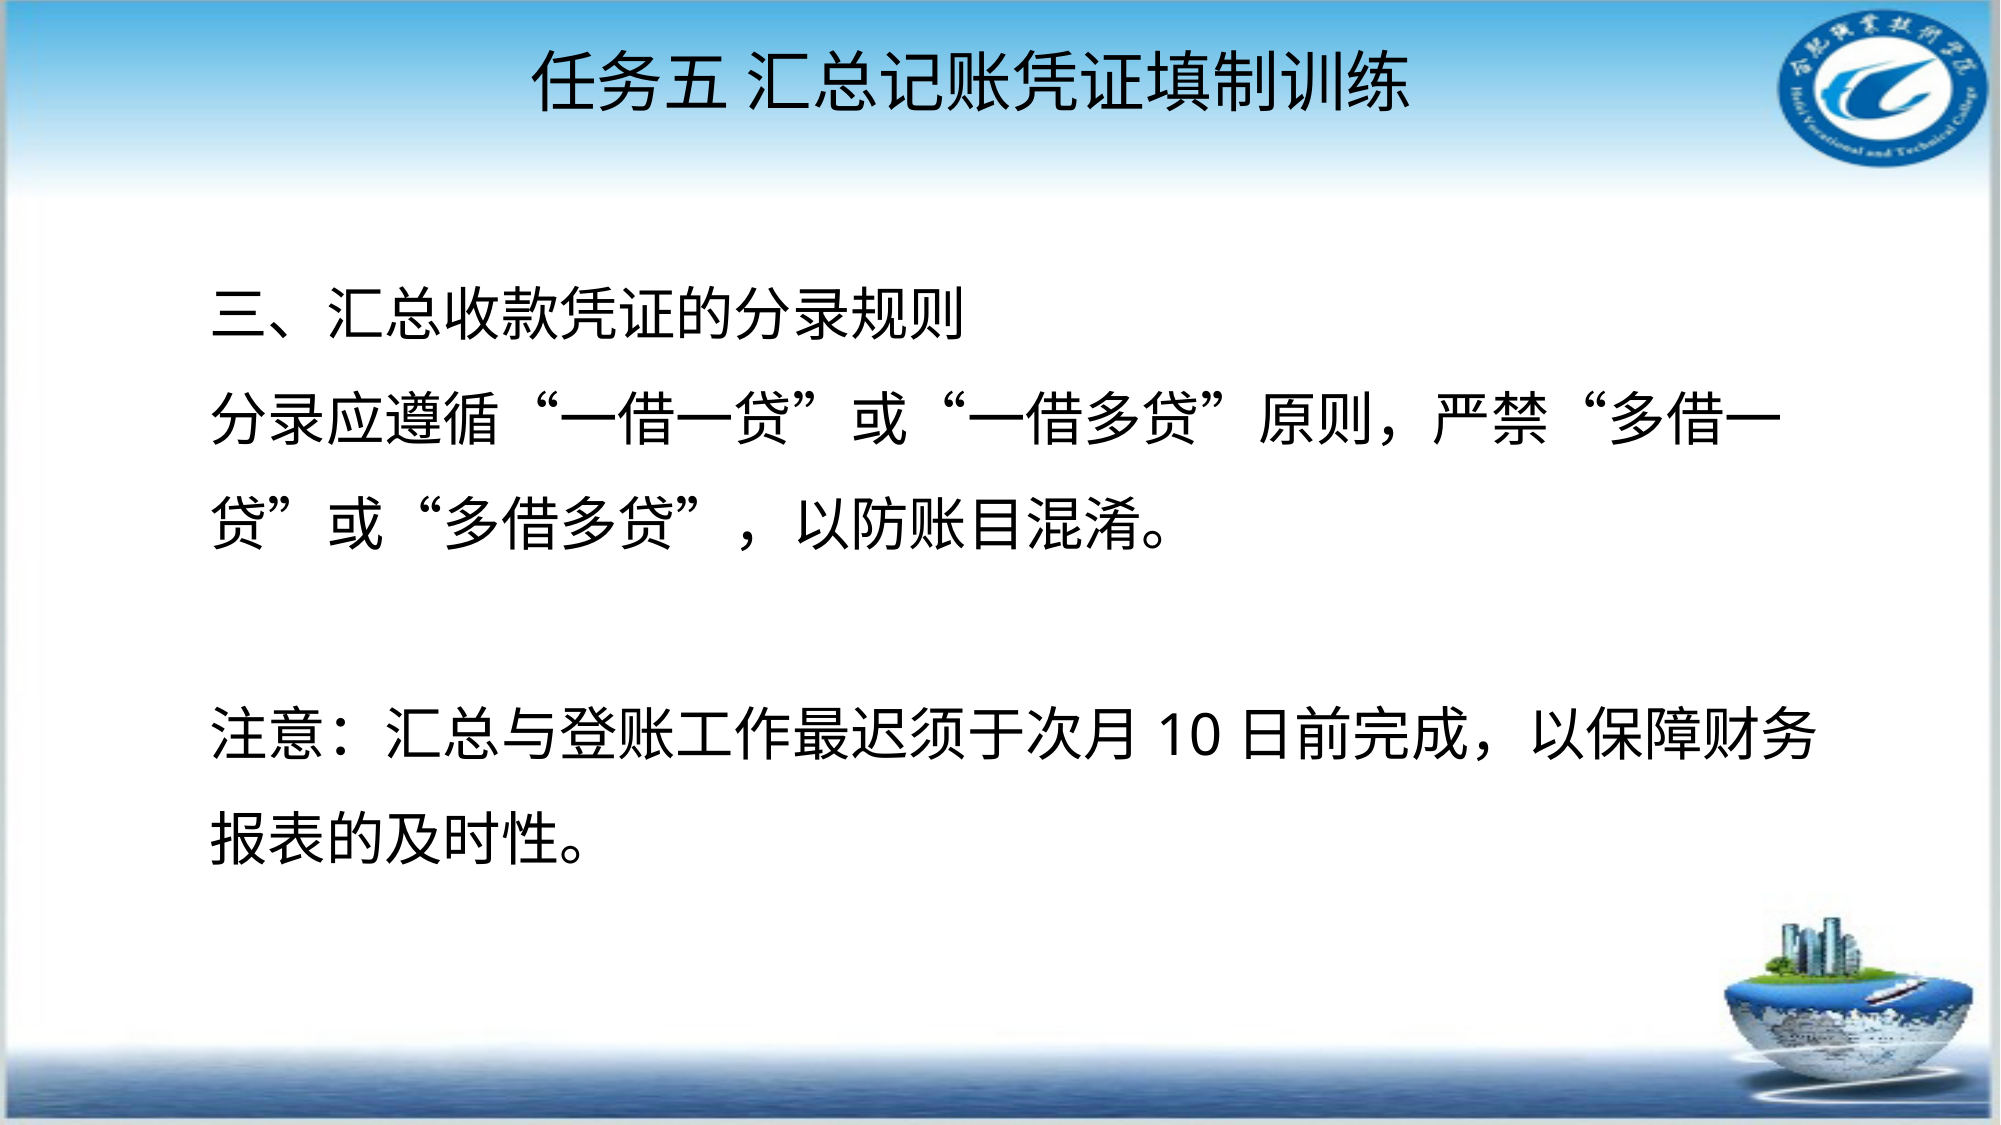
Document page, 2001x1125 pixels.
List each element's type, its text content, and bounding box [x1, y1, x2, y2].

picture [0, 0, 2001, 1125]
title 任务五 汇总记账凭证填制训练 [296, 59, 1647, 180]
list 三、汇总收款凭证的分录规则 分录应遵循“一借一贷”或“一借多贷”原则，严禁“多借一贷”或“多借多贷”，以防账目混淆。 注意：汇总与登账工作最迟须于次月10日前完成，以保障财务报表的及时性。 [194, 234, 1869, 943]
